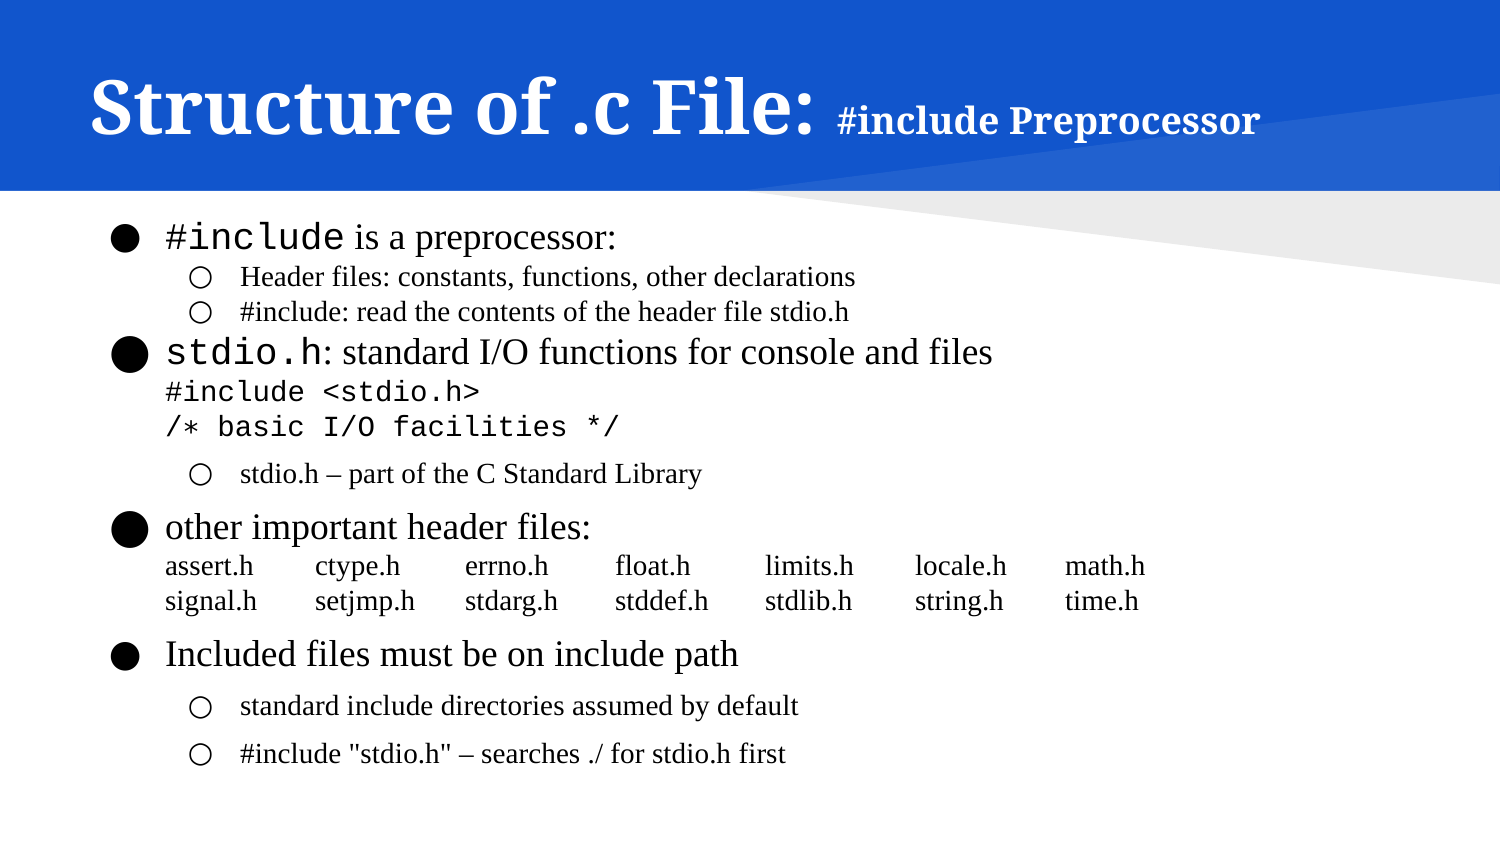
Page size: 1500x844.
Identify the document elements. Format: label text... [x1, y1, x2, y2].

title Structure of .c File: #include Preprocessor [75, 33, 1425, 175]
list #include is a preprocessor: Header files: constants, functions, other declarations #include: read the contents of the header file stdio.h stdio.h: standard I/O functions for console and files #include <stdio.h> /∗ basic I/O facilities */ stdio.h – part of the C Standard Library other important header files: assert.h ctype.h errno.h float.h limits.h locale.h math.h signal.h setjmp.h stdarg.h stddef.h stdlib.h string.h time.h Included files must be on include path standard include directories assumed by default #include "stdio.h" – searches ./ for stdio.h first [75, 196, 1425, 808]
